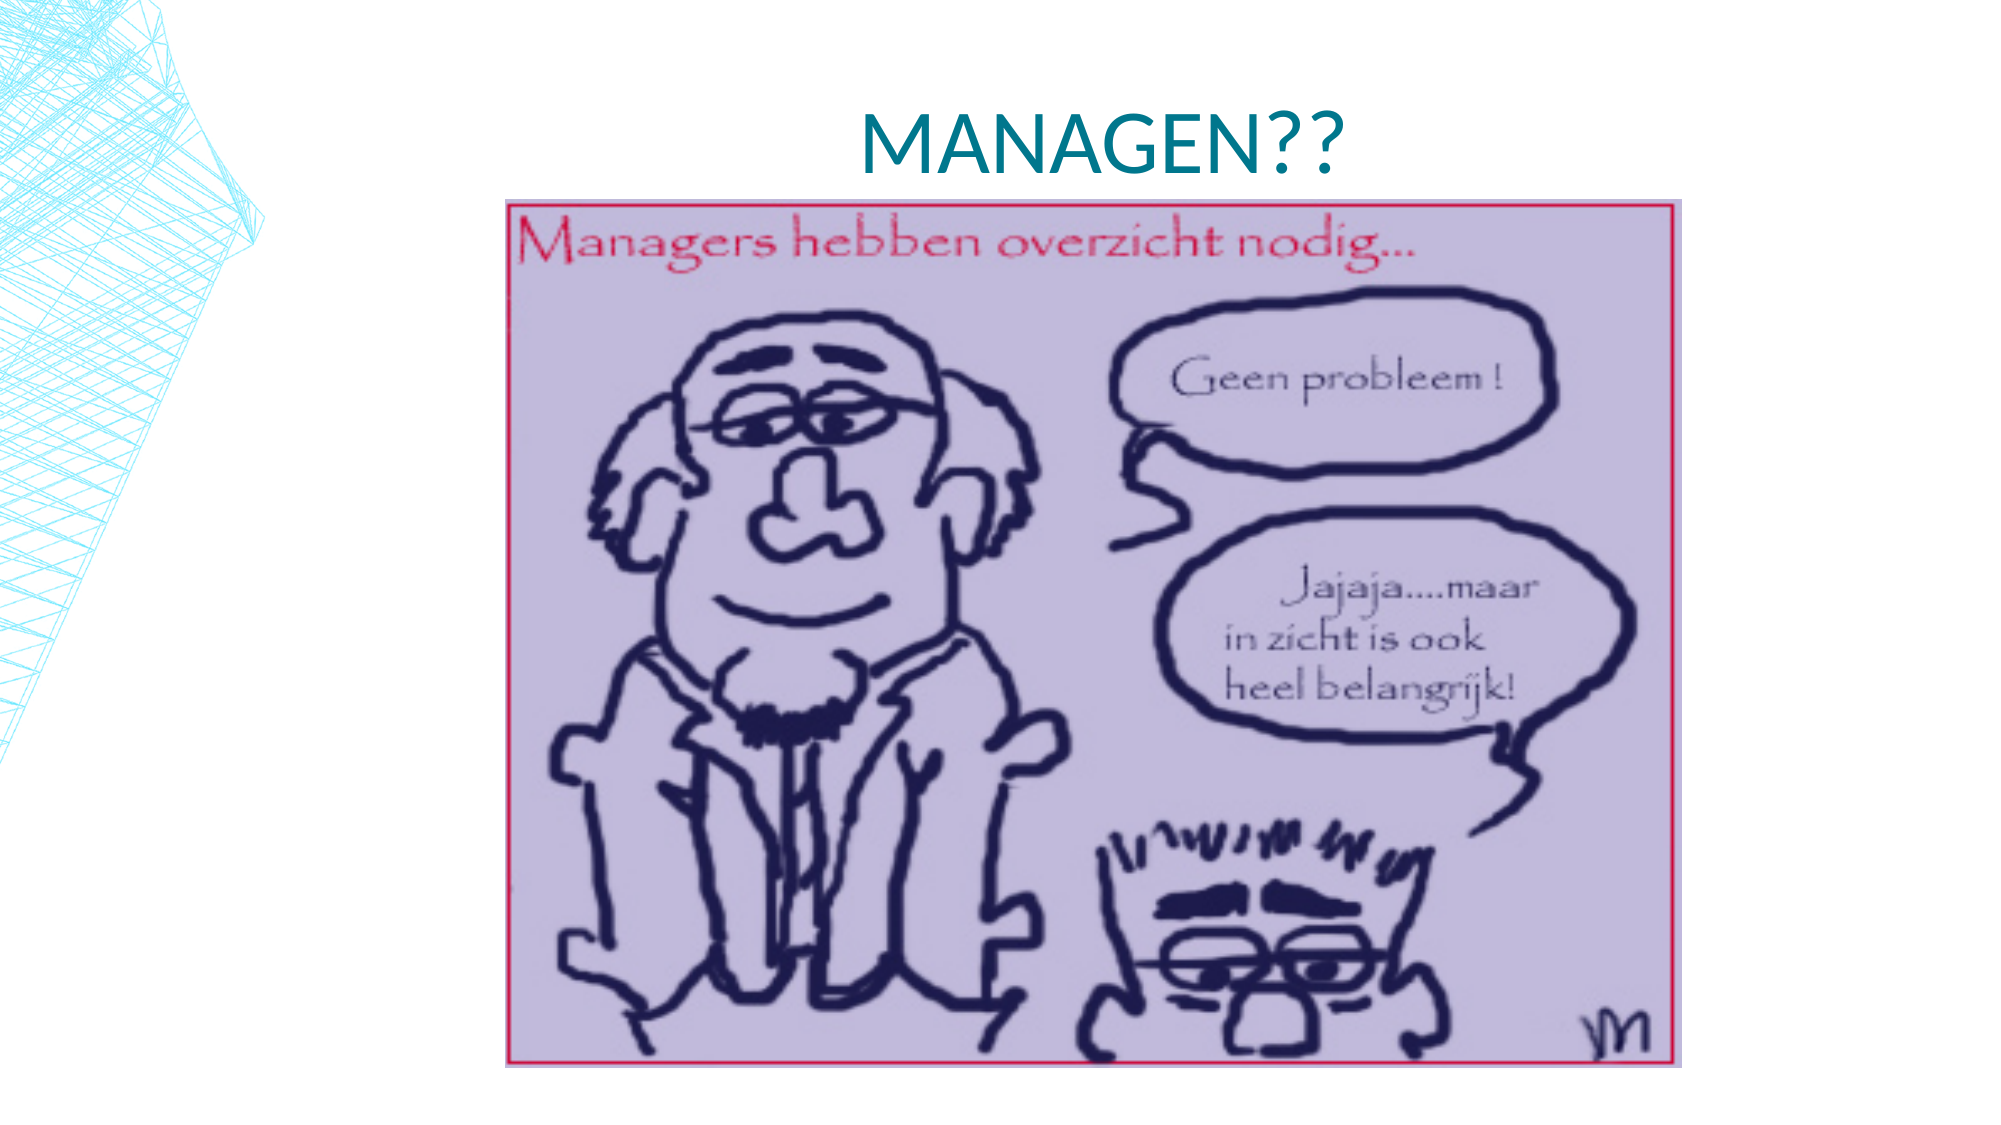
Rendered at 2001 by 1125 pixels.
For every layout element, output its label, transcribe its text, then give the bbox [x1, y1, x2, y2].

title Managen?? [324, 62, 1863, 200]
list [505, 199, 1682, 1068]
picture [0, 0, 2001, 1125]
